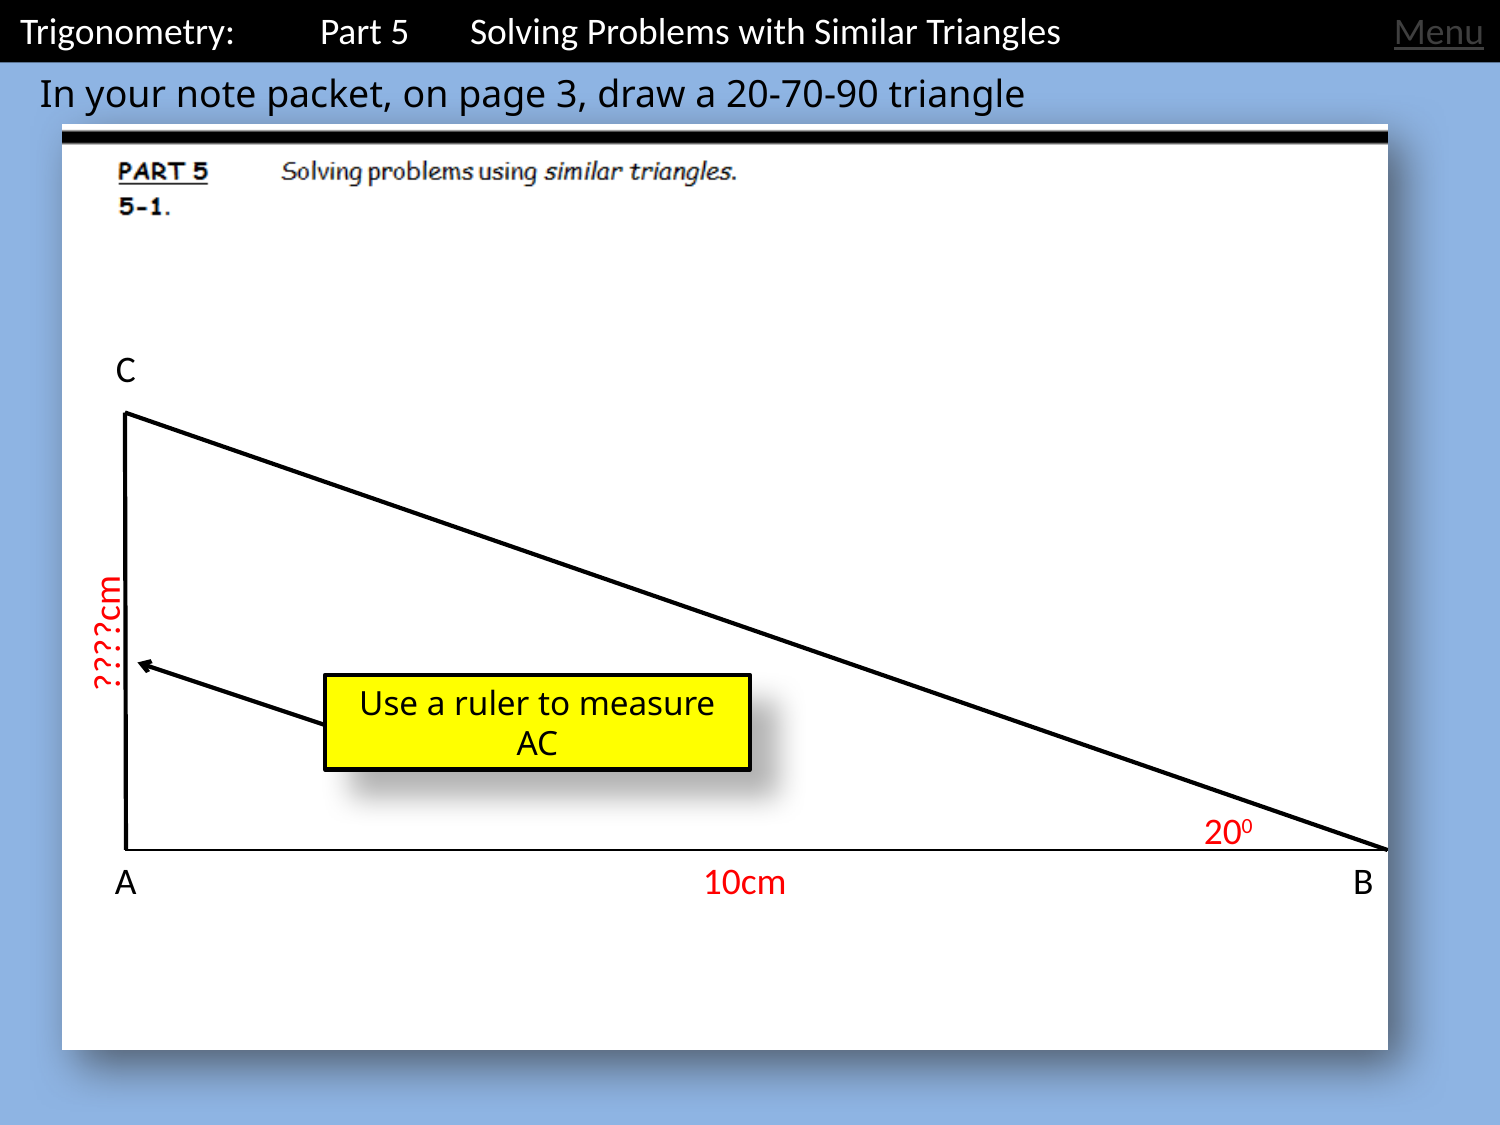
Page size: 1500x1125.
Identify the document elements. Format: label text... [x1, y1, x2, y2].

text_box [127, 412, 1388, 851]
picture [62, 124, 1388, 1051]
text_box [137, 662, 326, 726]
text_box In your note packet, on page 3, draw a 20-70-90 triangle [24, 62, 1475, 168]
text_box [0, 0, 5, 64]
text_box Trigonometry: Part 5 Solving Problems with Similar Triangles [5, 0, 1086, 105]
text_box [1086, 0, 1500, 64]
text_box Menu [1379, 0, 1500, 60]
